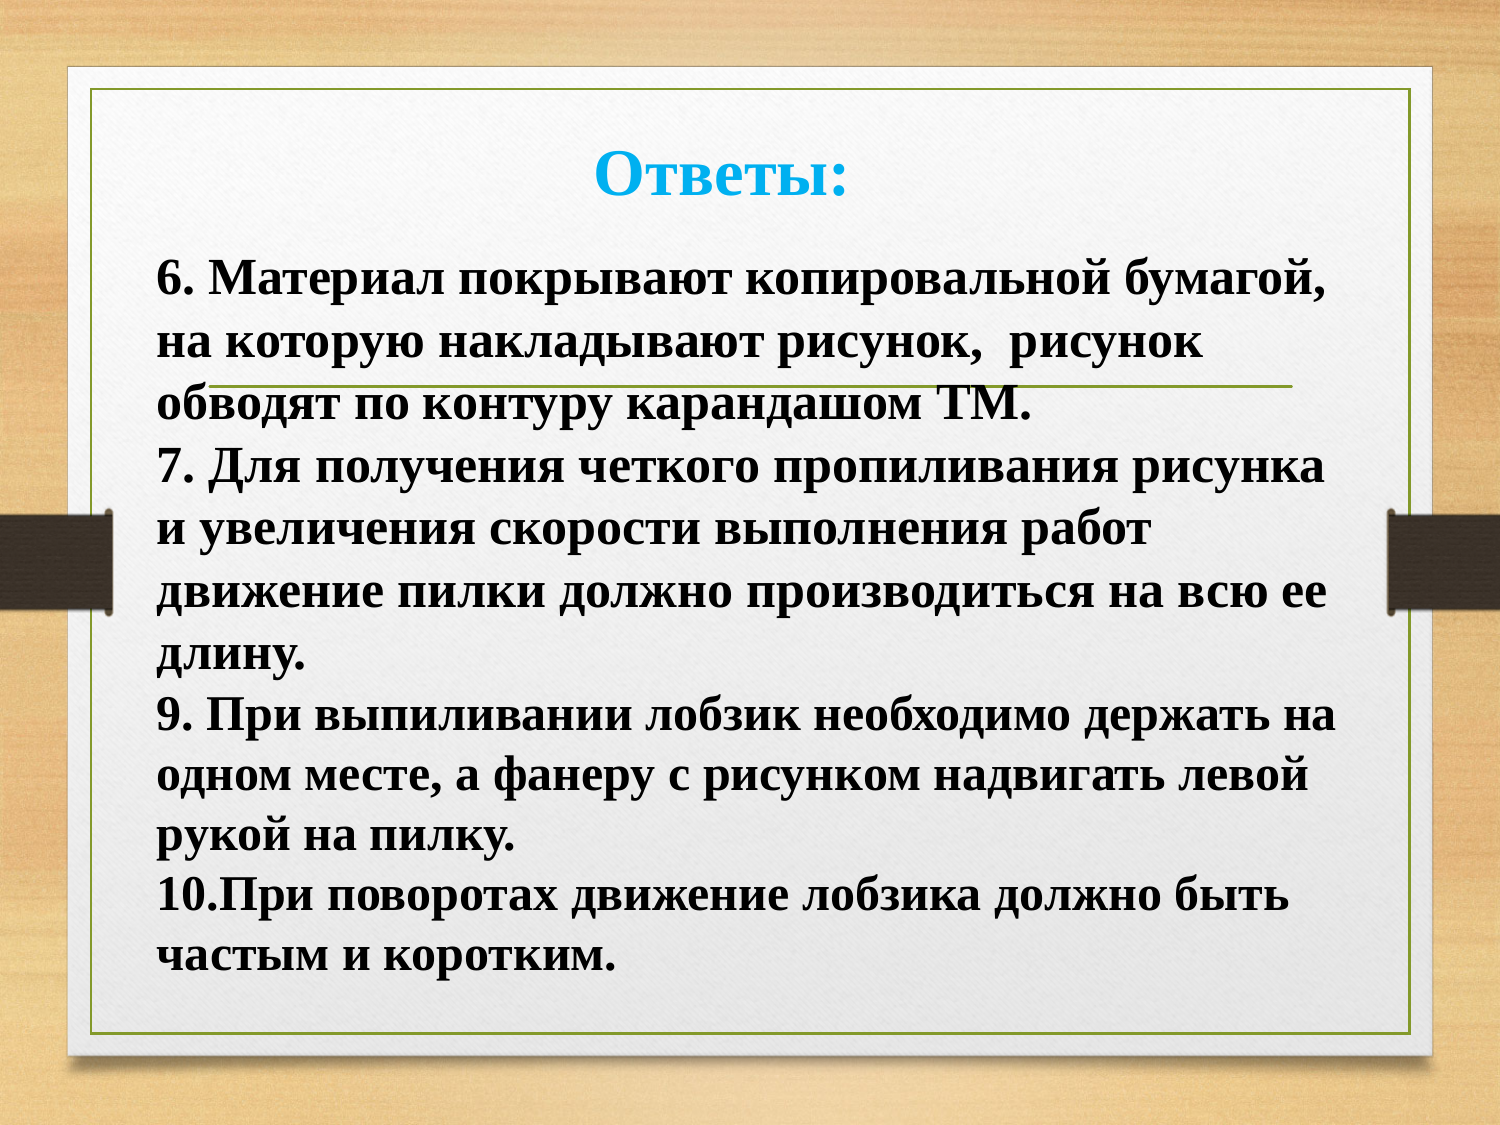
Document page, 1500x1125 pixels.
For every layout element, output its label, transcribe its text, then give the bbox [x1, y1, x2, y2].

text_box 6. Материал покрывают копировальной бумагой, на которую накладывают рисунок, рисунок обводят по контуру карандашом ТМ. 7. Для получения четкого пропиливания рисунка и увеличения скорости выполнения работ движение пилки должно производиться на всю ее длину. 9. При выпиливании лобзик необходимо держать на одном месте, а фанеру с рисунком надвигать левой рукой на пилку. 10.При поворотах движение лобзика должно быть частым и коротким. [112, 235, 1376, 1048]
title Ответы: [41, 101, 1405, 236]
list [75, 314, 1425, 1079]
picture [0, 0, 1500, 1125]
